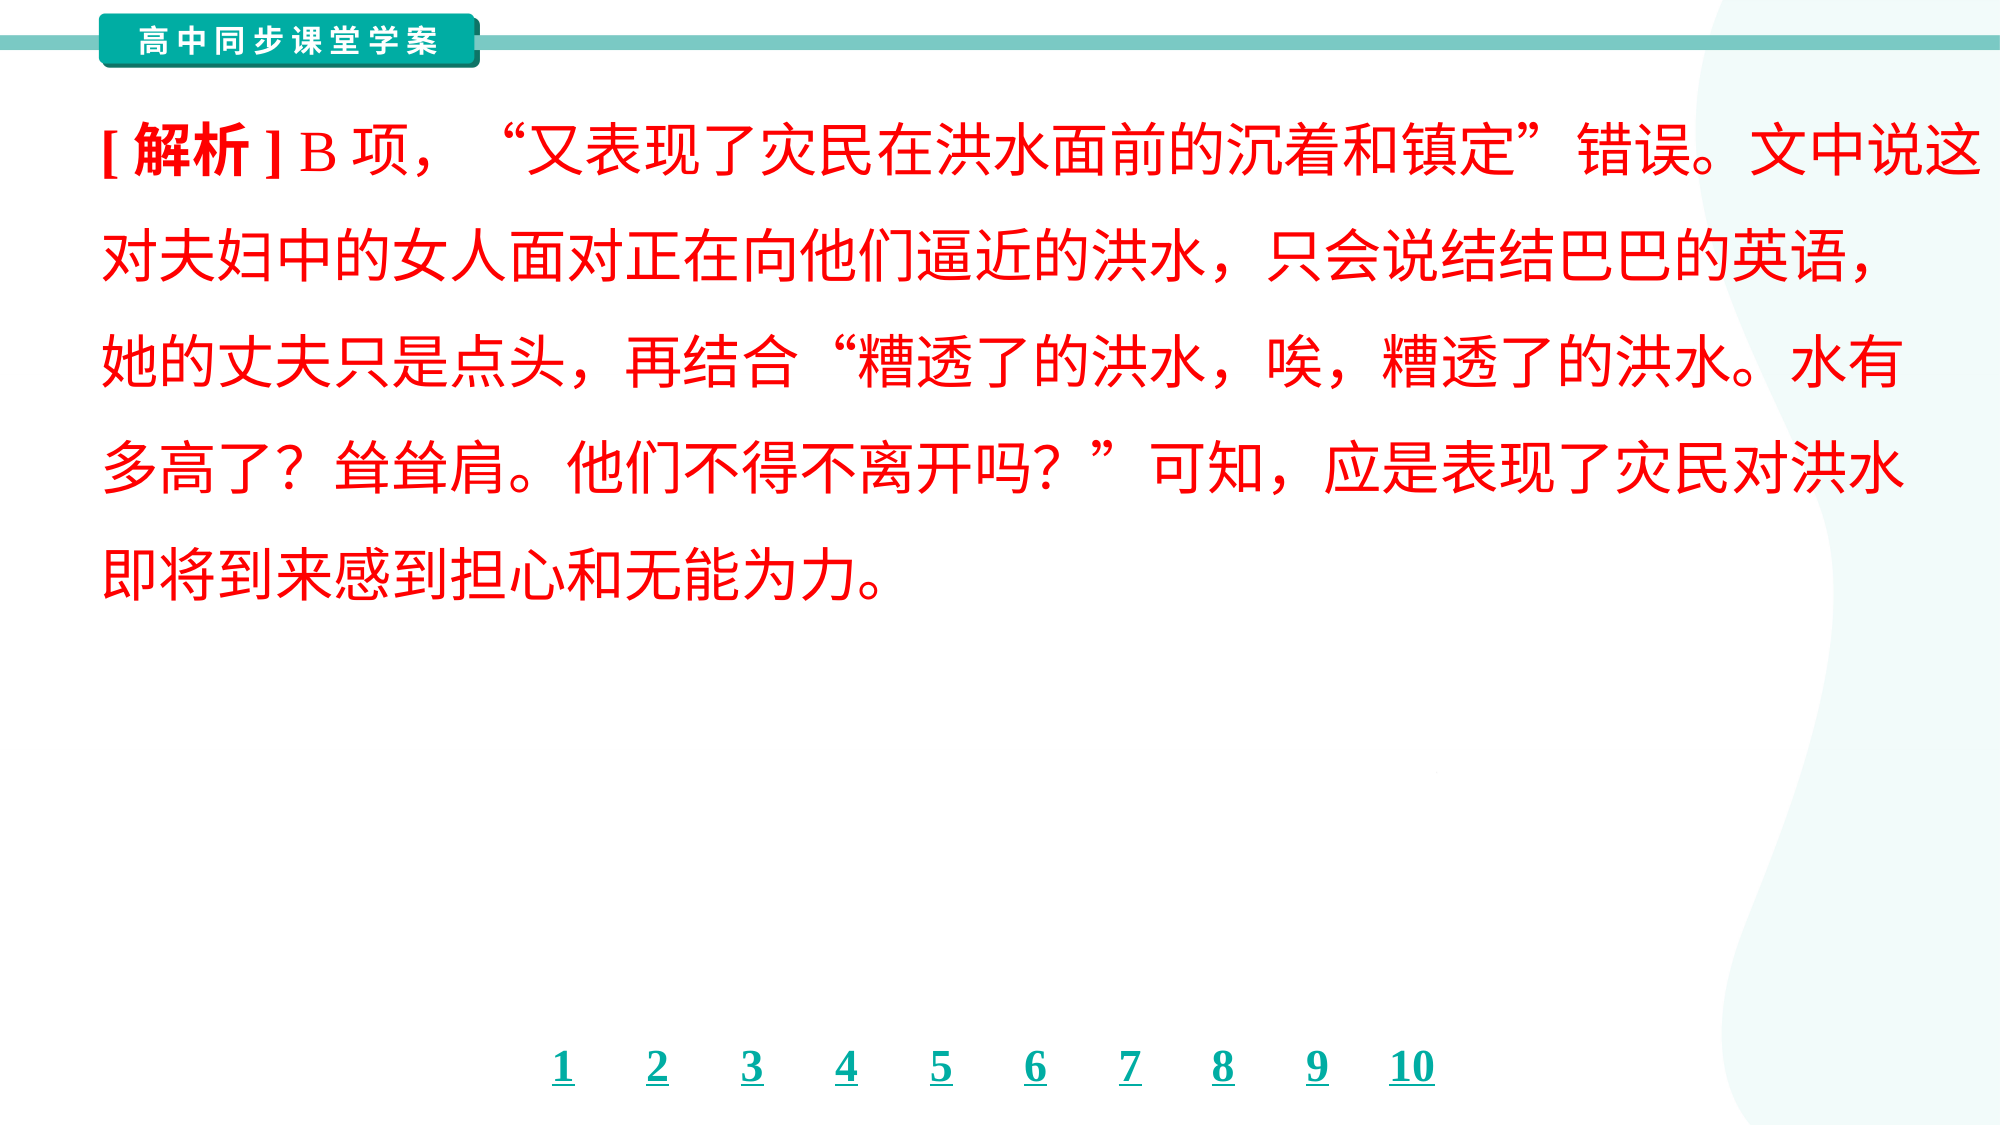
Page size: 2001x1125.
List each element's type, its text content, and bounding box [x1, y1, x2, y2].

text_box [解析] B项，“又表现了灾民在洪水面前的沉着和镇定”错误。文中说这 对夫妇中的女人面对正在向他们逼近的洪水，只会说结结巴巴的英语， 她的丈夫只是点头，再结合“糟透了的洪水，唉，糟透了的洪水。水有 多高了？耸耸肩。他们不得不离开吗？”可知，应是表现了灾民对洪水 即将到来感到担心和无能为力。 [100, 76, 1899, 608]
picture [0, 0, 2000, 1125]
